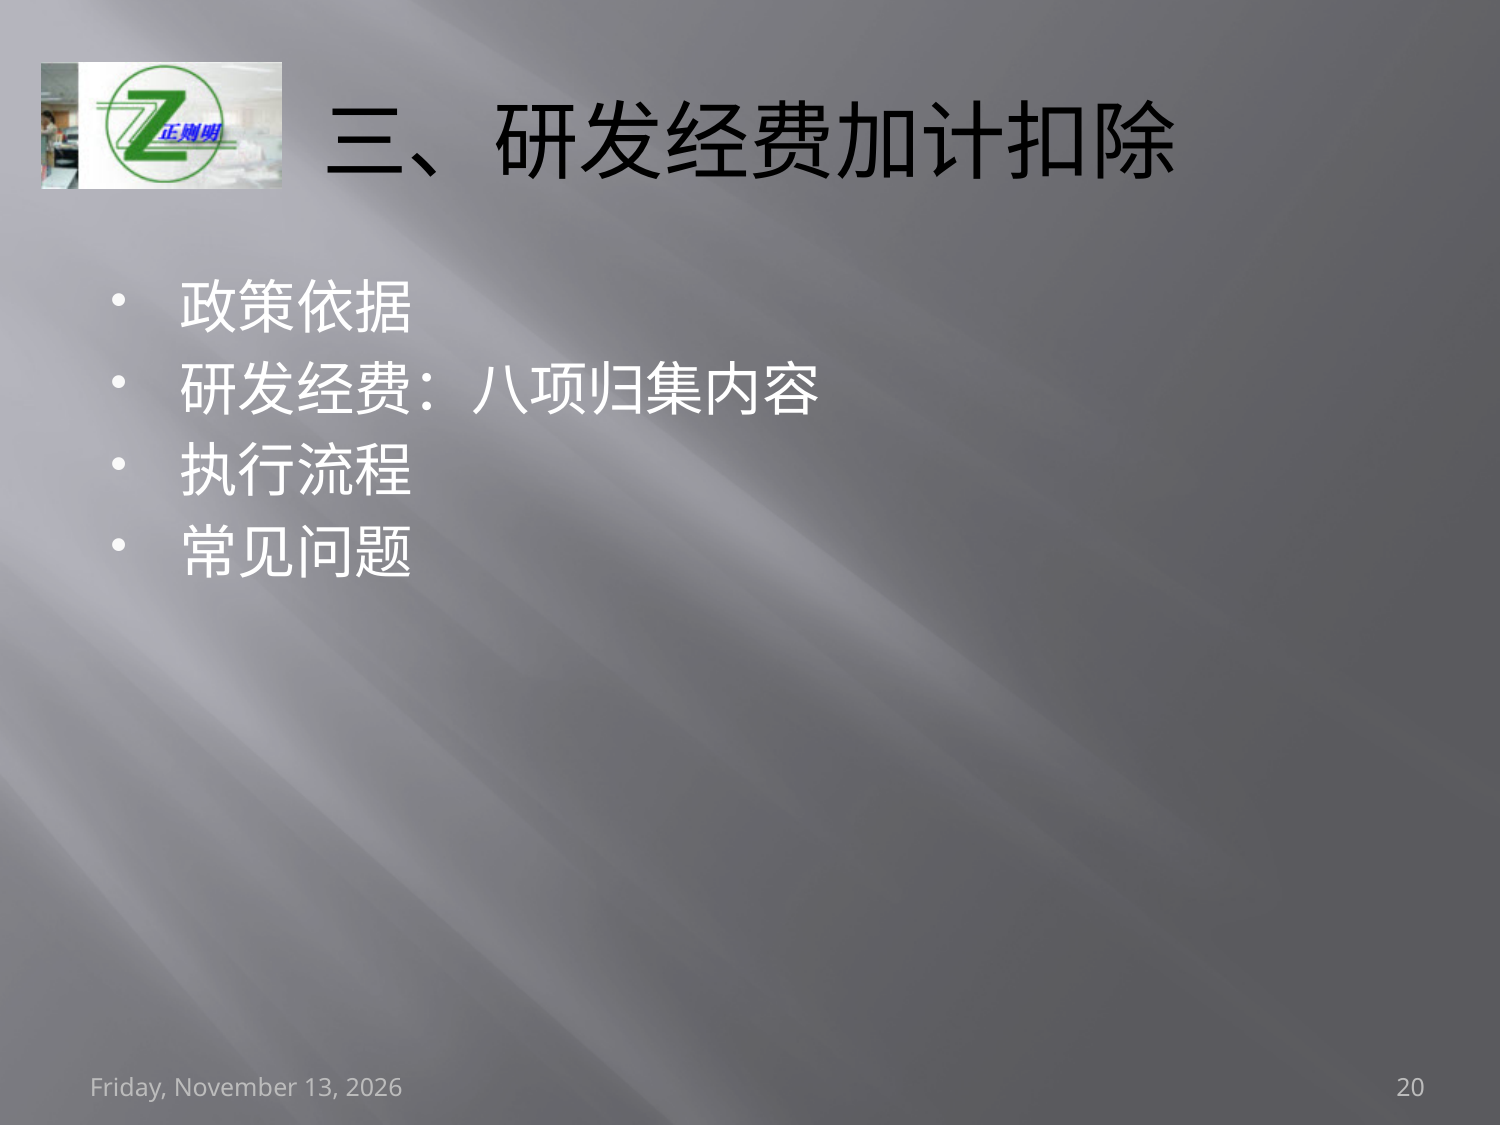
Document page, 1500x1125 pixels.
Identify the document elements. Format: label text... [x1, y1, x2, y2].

picture [41, 62, 75, 189]
title 三、研发经费加计扣除 [75, 45, 1425, 233]
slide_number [75, 1052, 425, 1113]
list 政策依据 研发经费：八项归集内容 执行流程 常见问题 [75, 262, 1425, 1035]
slide_number 20 [1299, 1052, 1425, 1113]
